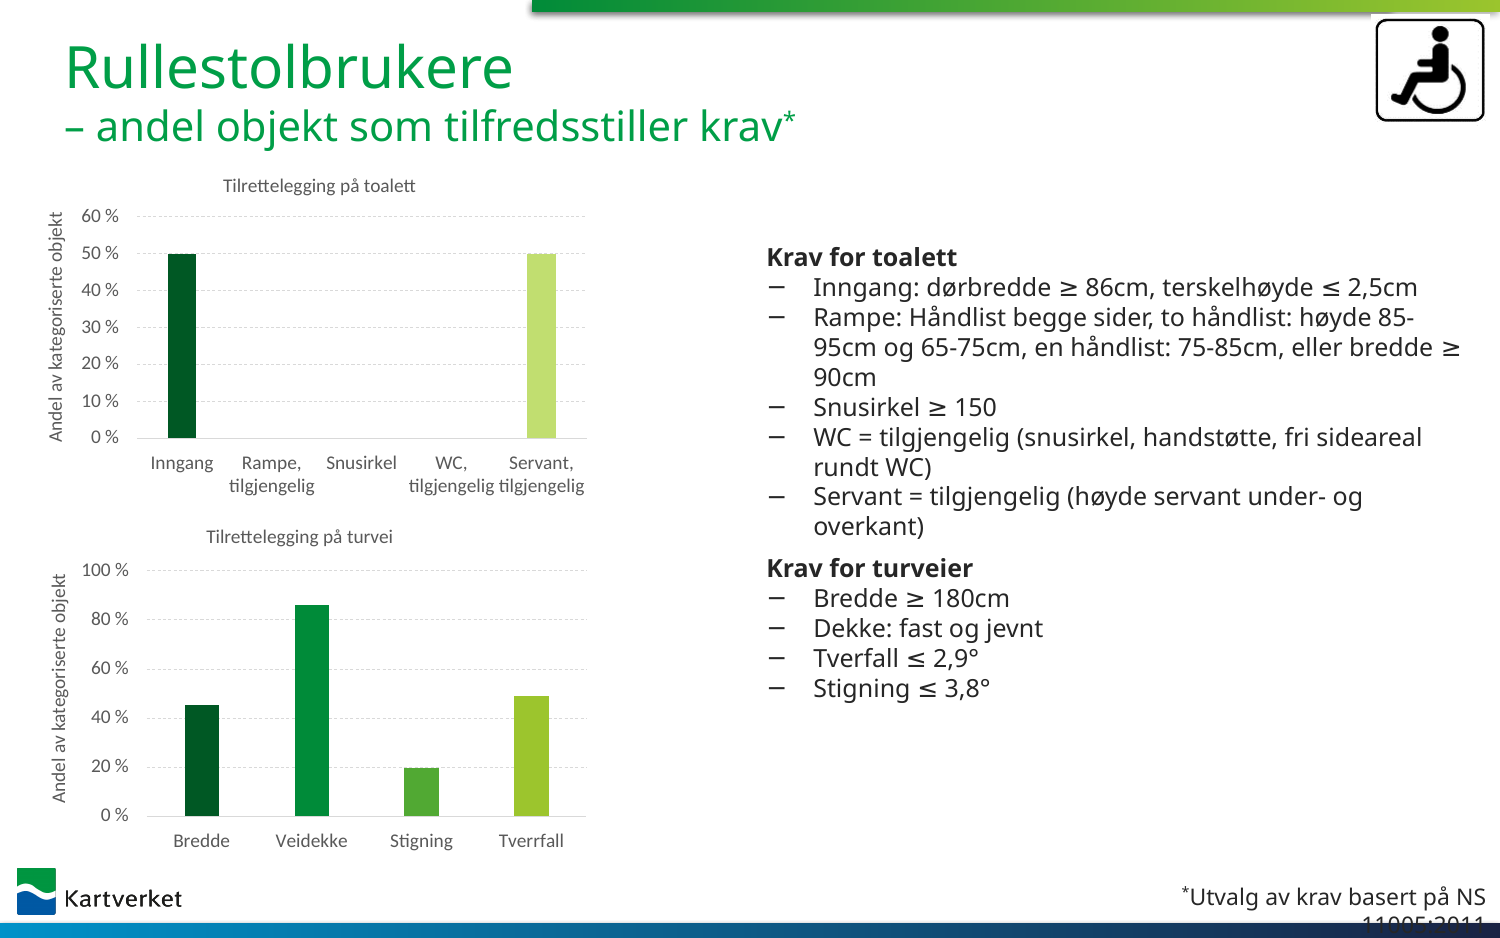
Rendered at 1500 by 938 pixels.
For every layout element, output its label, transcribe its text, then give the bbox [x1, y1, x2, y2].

picture [41, 520, 598, 859]
text_box Krav for toalett Inngang: dørbredde ≥ 86cm, terskelhøyde ≤ 2,5cm Rampe: Håndlist begge sider, to håndlist: høyde 85-95cm og 65-75cm, en håndlist: 75-85cm, eller bredde ≥ 90cm Snusirkel ≥ 150 WC = tilgjengelig (snusirkel, handstøtte, fri sideareal rundt WC) Servant = tilgjengelig (høyde servant under- og overkant) [751, 234, 1483, 545]
text_box Rullestolbrukere – andel objekt som tilfredsstiller krav* [49, 14, 1431, 158]
text_box Krav for turveier Bredde ≥ 180cm Dekke: fast og jevnt Tverfall ≤ 2,9° Stigning ≤ 3,8° [751, 545, 1483, 710]
text_box *Utvalg av krav basert på NS 11005:2011 [1068, 873, 1500, 938]
picture [41, 166, 598, 505]
picture [1371, 13, 1491, 127]
